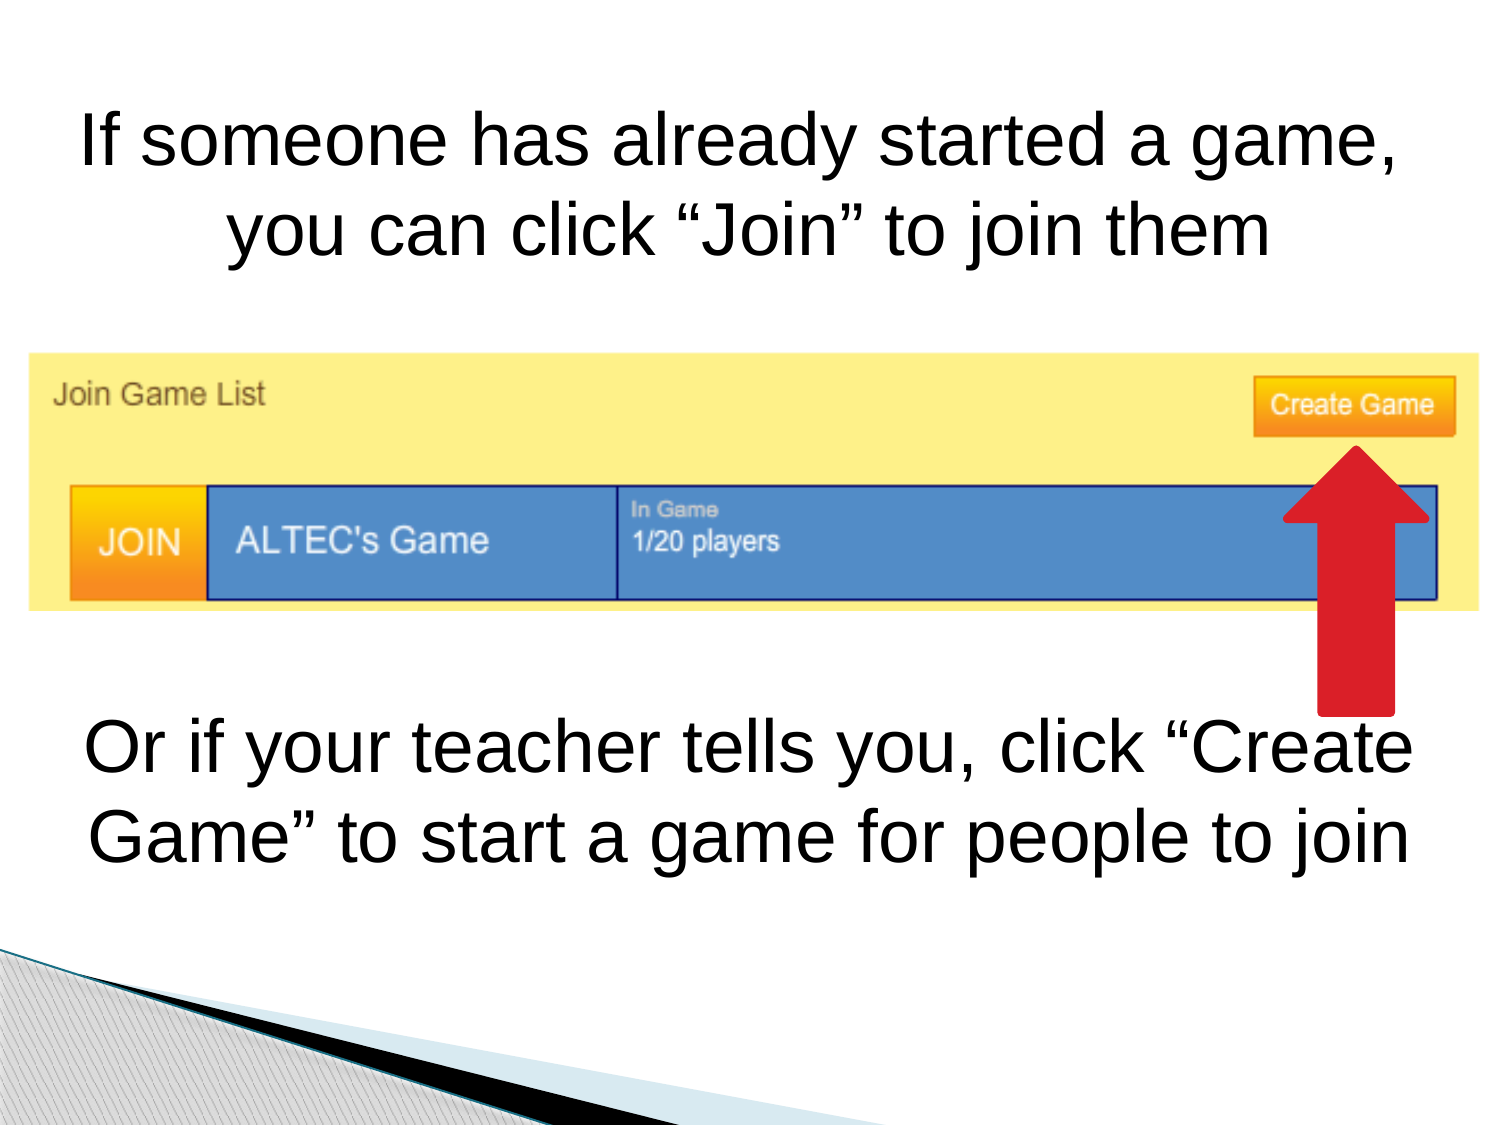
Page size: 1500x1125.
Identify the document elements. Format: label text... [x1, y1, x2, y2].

picture [0, 349, 1500, 612]
text_box Or if your teacher tells you, click “Create Game” to start a game for people to join [0, 690, 1500, 886]
text_box If someone has already started a game, you can click “Join” to join them [0, 83, 1500, 278]
text_box [1317, 623, 1396, 717]
